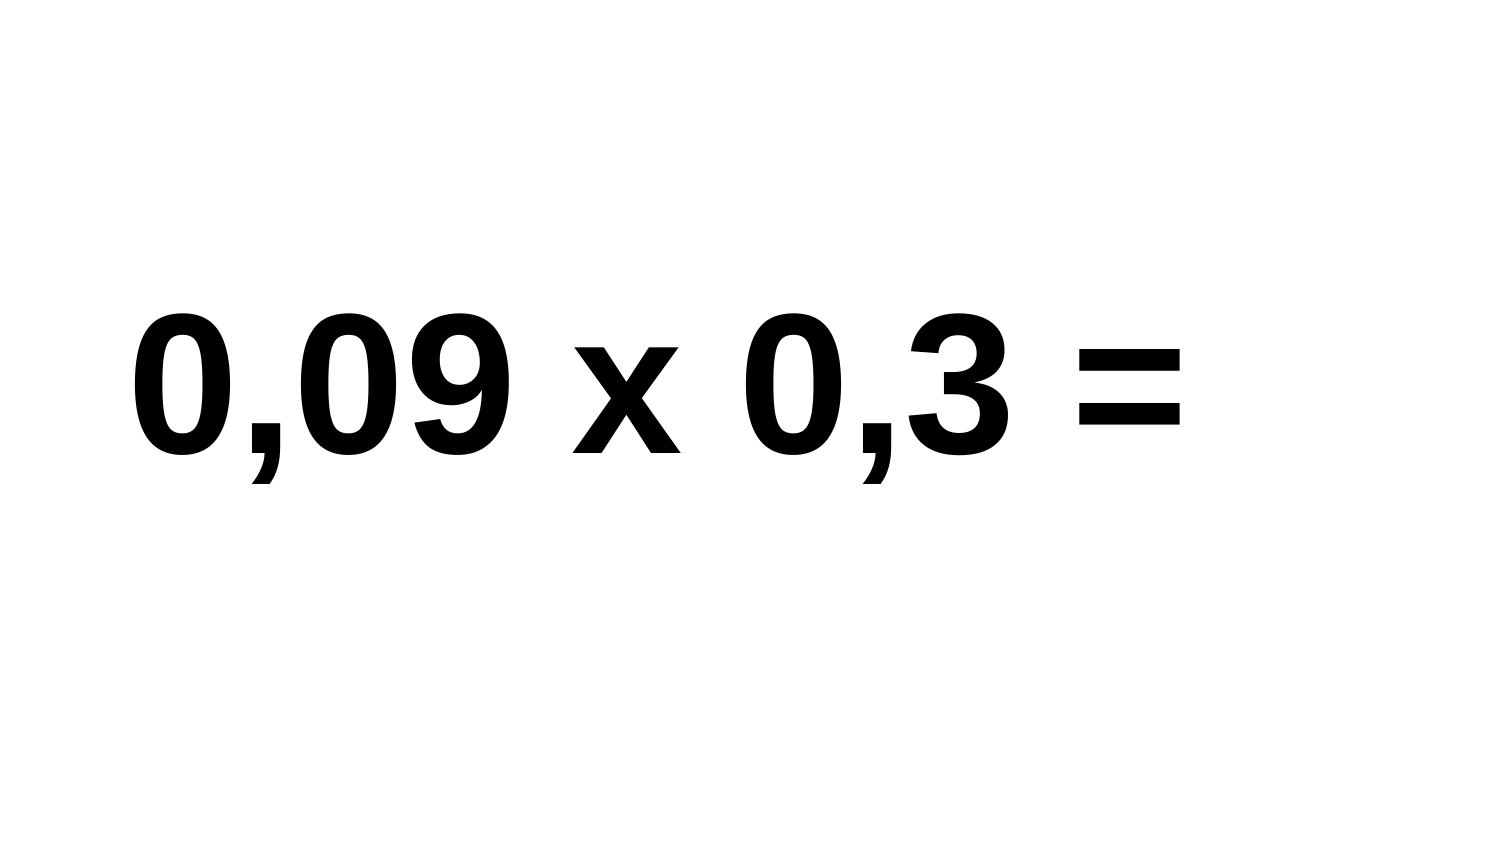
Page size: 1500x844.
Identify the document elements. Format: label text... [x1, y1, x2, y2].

text_box 0,09 x 0,3 = [112, 318, 1388, 509]
